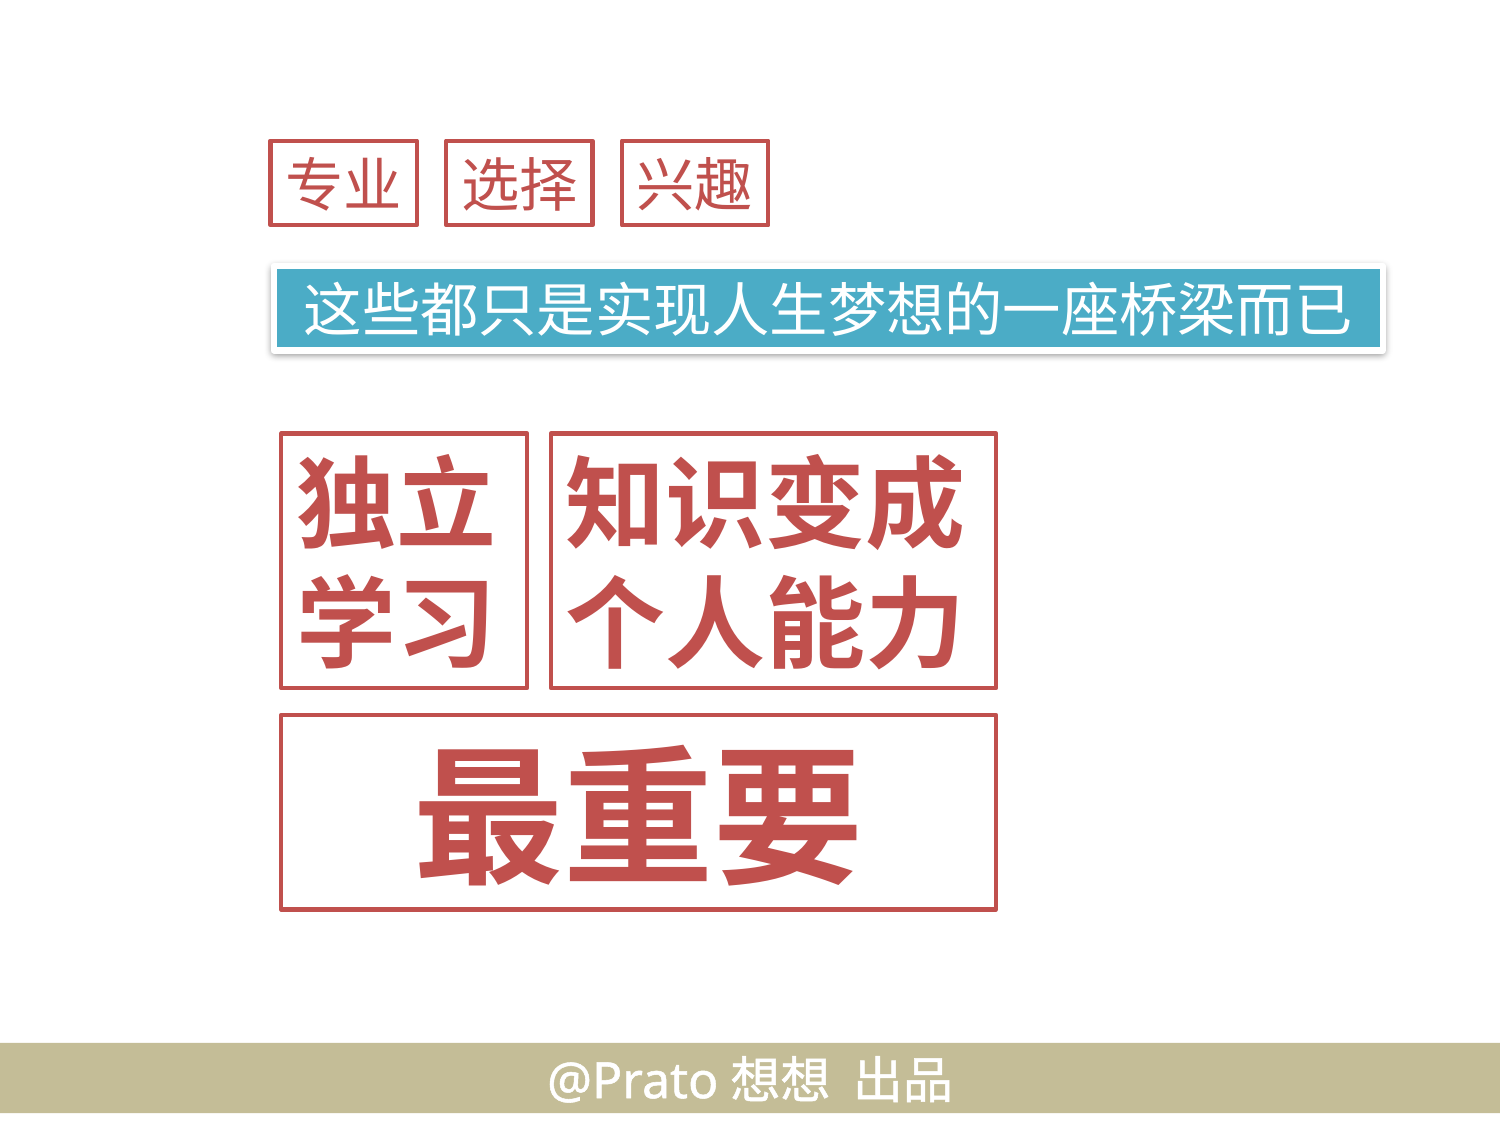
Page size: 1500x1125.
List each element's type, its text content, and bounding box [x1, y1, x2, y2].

text_box 独立 学习 [279, 431, 529, 690]
text_box 兴趣 [620, 139, 770, 227]
text_box 专业 [268, 139, 419, 227]
text_box 选择 [444, 139, 595, 227]
text_box 最重要 [279, 713, 998, 912]
text_box 这些都只是实现人生梦想的一座桥梁而已 [271, 263, 1386, 354]
text_box @Prato想想 出品 [0, 1041, 1500, 1115]
text_box 知识变成 个人能力 [549, 431, 998, 690]
